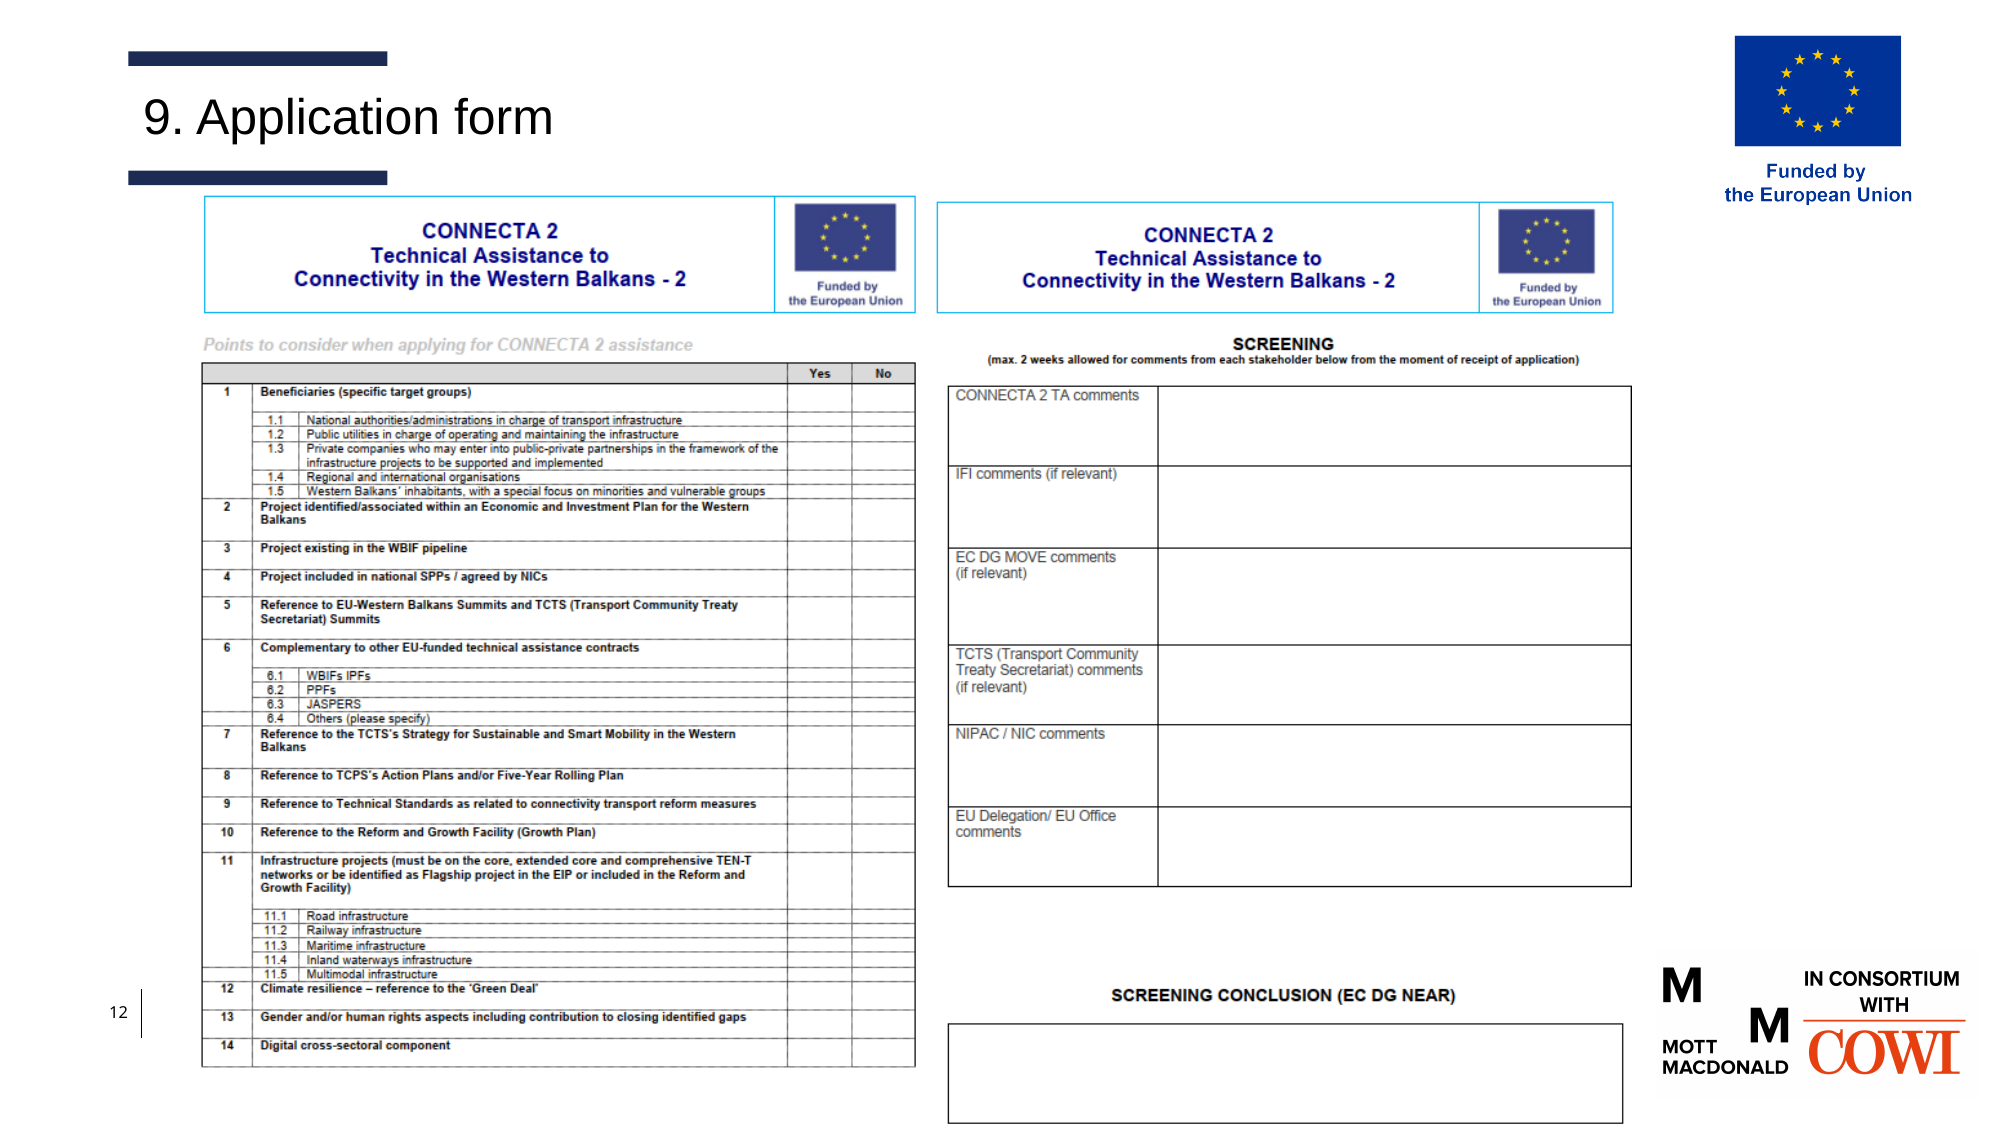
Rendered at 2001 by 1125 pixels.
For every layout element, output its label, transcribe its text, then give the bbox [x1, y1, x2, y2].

picture [1657, 949, 1979, 1098]
picture [1715, 15, 1921, 223]
picture [189, 192, 1633, 1125]
slide_number 12 [38, 978, 129, 1062]
text_box 9. Application form [128, 77, 1656, 153]
